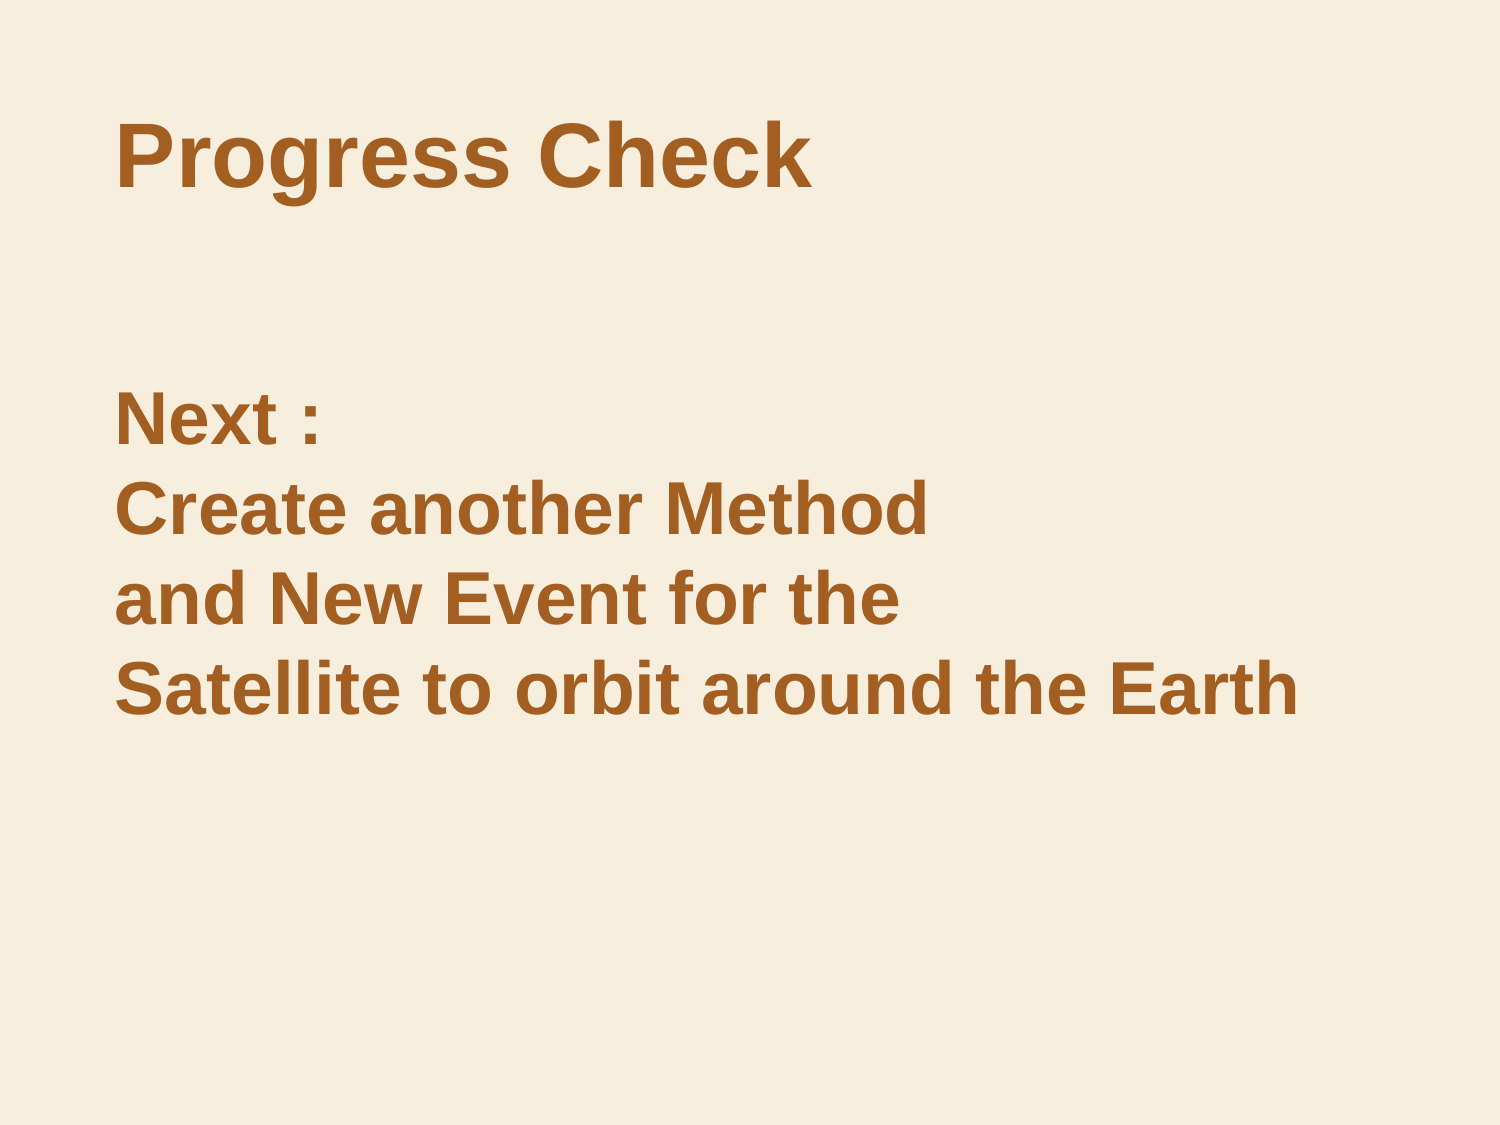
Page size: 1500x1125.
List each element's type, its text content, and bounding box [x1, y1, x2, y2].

text_box Progress Check [99, 88, 1050, 214]
text_box Next : Create another Method and New Event for the Satellite to orbit around the Earth [99, 362, 1400, 783]
